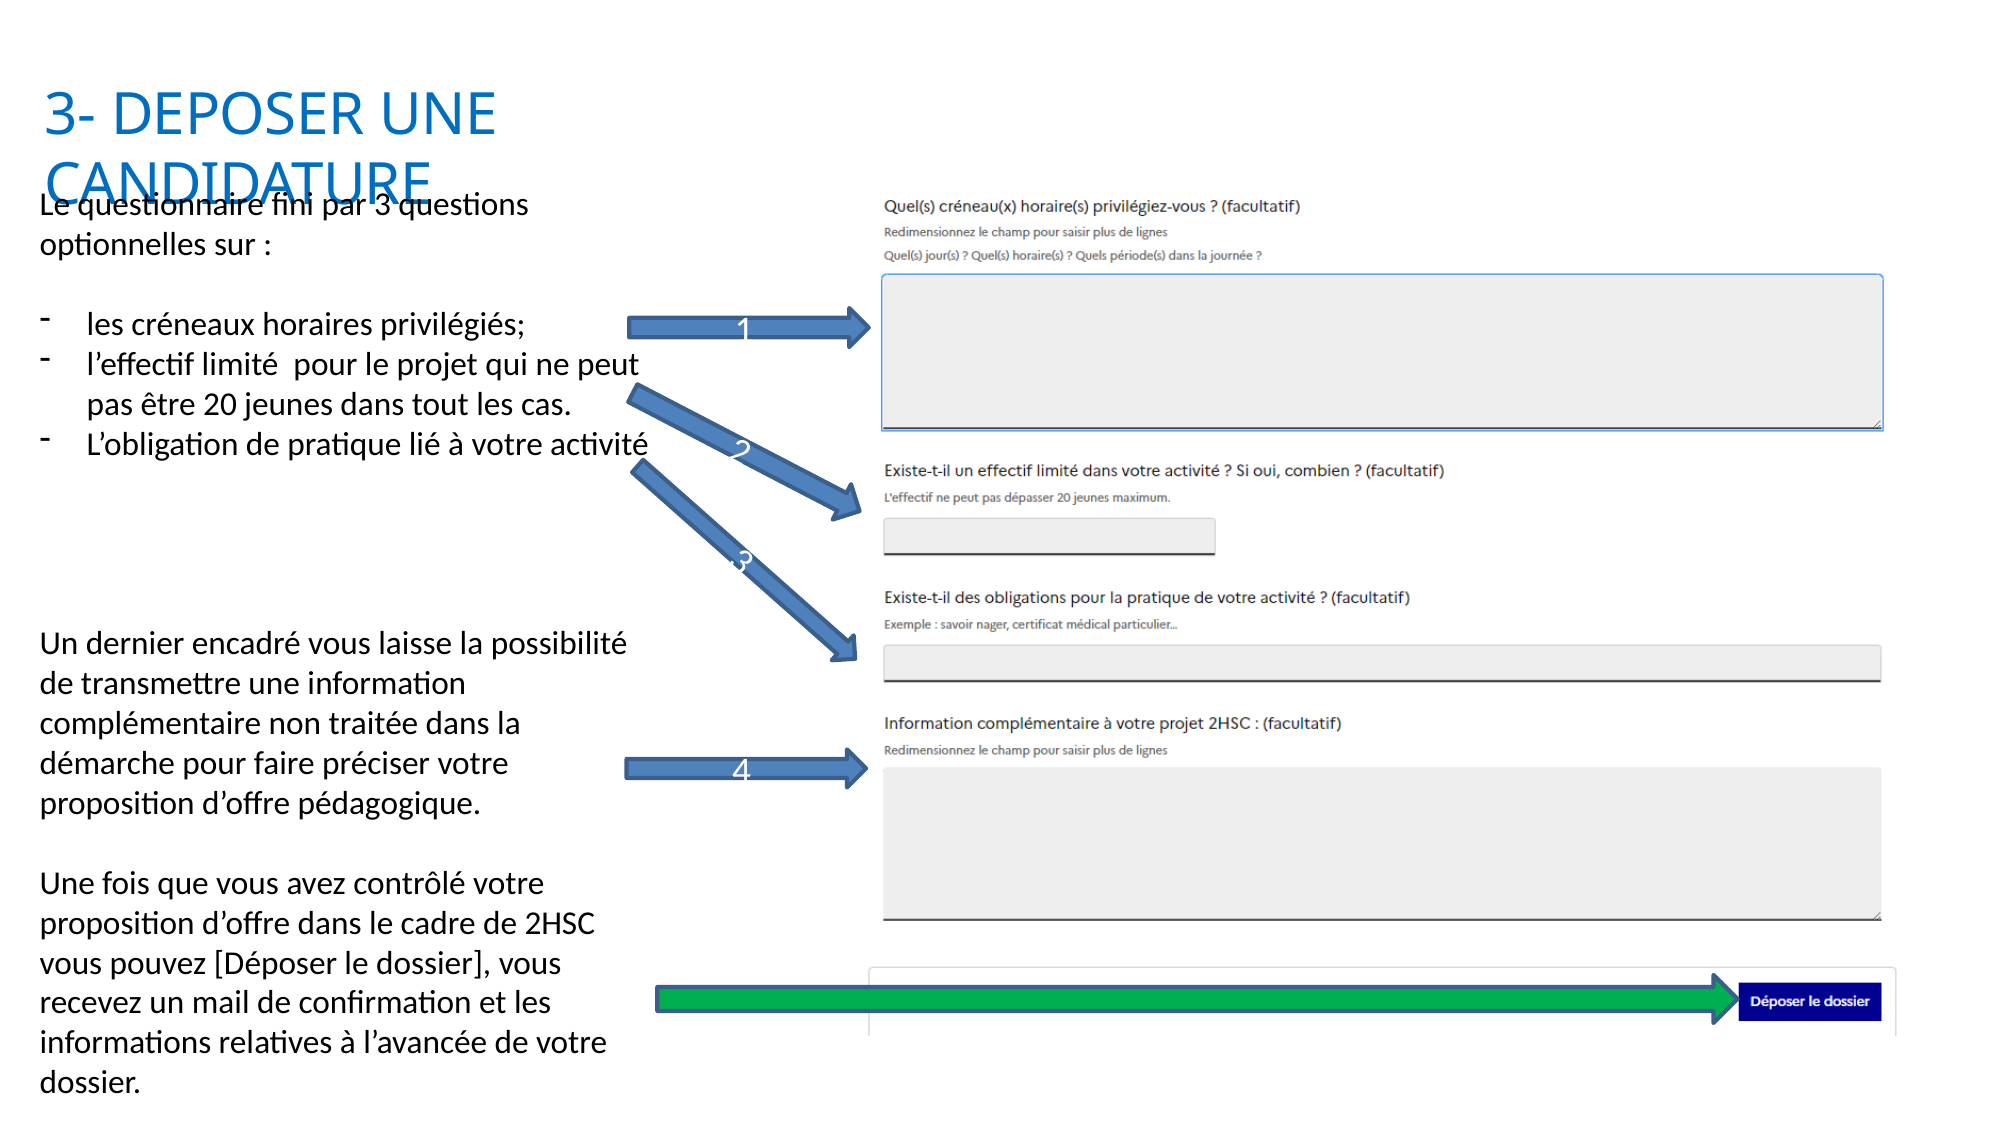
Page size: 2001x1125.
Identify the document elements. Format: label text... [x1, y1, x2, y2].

text_box [677, 984, 807, 1014]
text_box Le questionnaire fini par 3 questions optionnelles sur : les créneaux horaires privilégiés; l’effectif limité pour le projet qui ne peut pas être 20 jeunes dans tout les cas. L’obligation de pratique lié à votre activité Un dernier encadré vous laisse la possibilité de transmettre une information complémentaire non traitée dans la démarche pour faire préciser votre proposition d’offre pédagogique. Une fois que vous avez contrôlé votre proposition d’offre dans le cadre de 2HSC vous pouvez [Déposer le dossier], vous recevez un mail de confirmation et les informations relatives à l’avancée de votre dossier. [24, 174, 677, 1108]
text_box 3 [677, 487, 807, 631]
text_box 1 [677, 315, 807, 340]
picture [812, 199, 1922, 1036]
text_box 2 [677, 402, 807, 498]
title 3- DEPOSER UNE CANDIDATURE [42, 73, 885, 264]
text_box 4 [677, 756, 807, 781]
